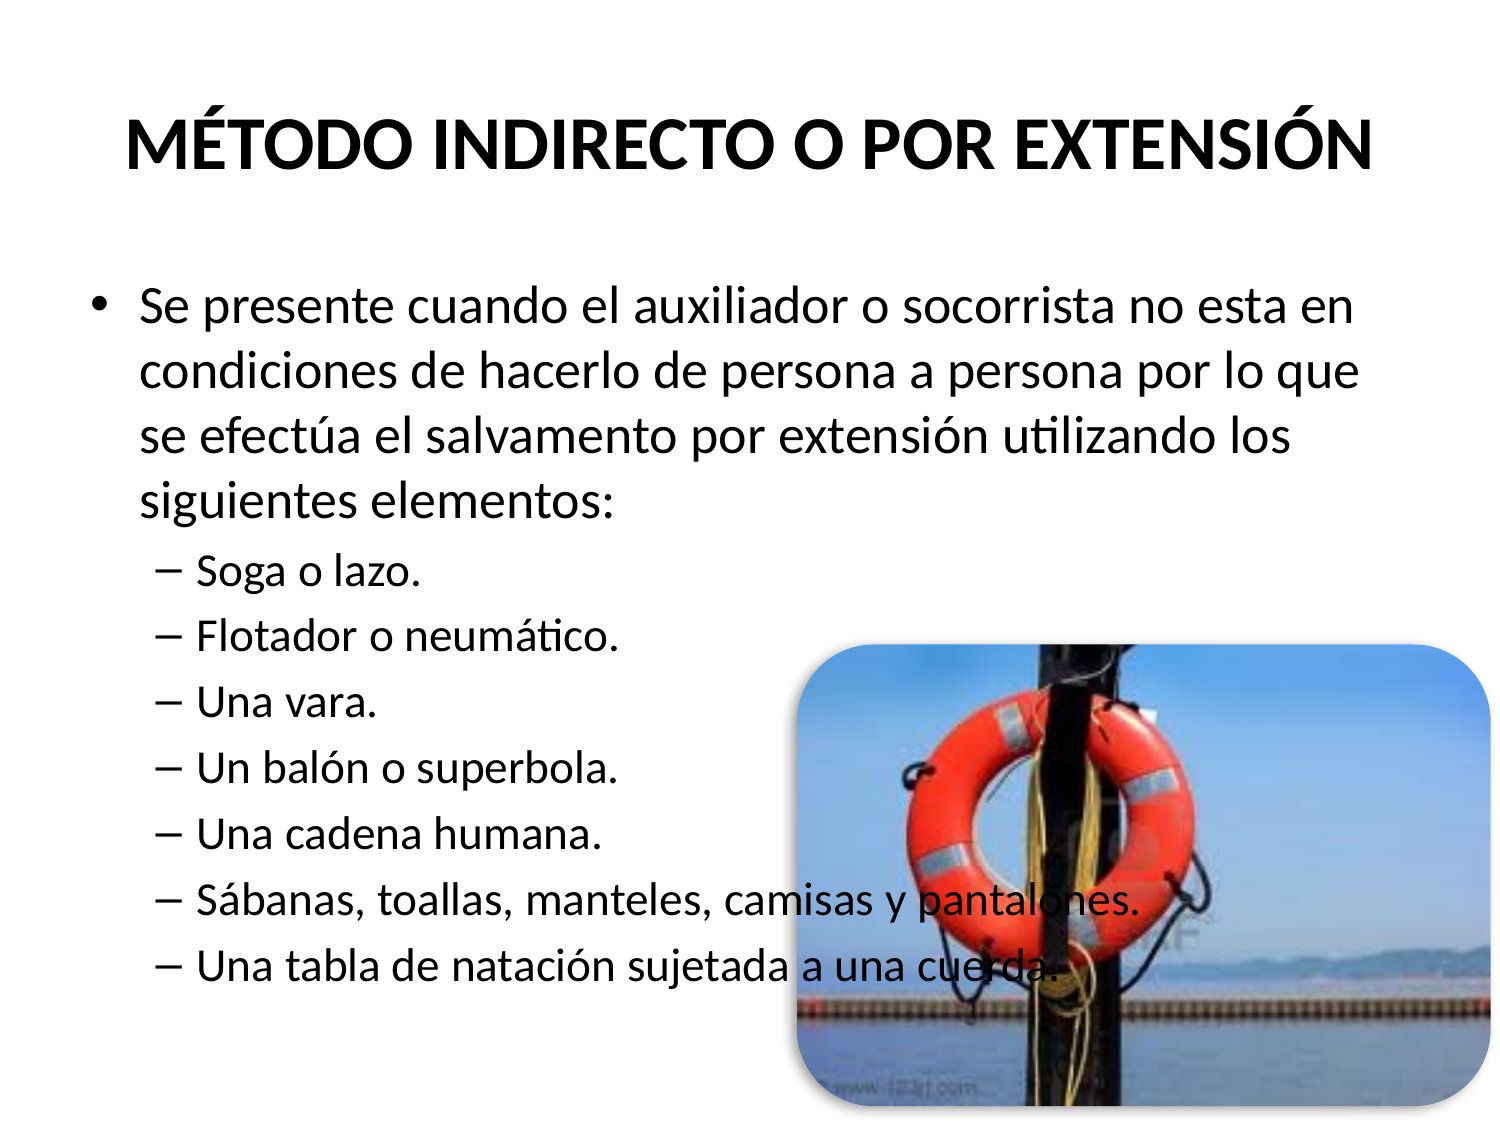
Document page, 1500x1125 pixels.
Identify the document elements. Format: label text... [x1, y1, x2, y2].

picture [796, 644, 1491, 1107]
title MÉTODO INDIRECTO O POR EXTENSIÓN [75, 45, 1425, 233]
list Se presente cuando el auxiliador o socorrista no esta en condiciones de hacerlo de persona a persona por lo que se efectúa el salvamento por extensión utilizando los siguientes elementos: Soga o lazo. Flotador o neumático. Una vara. Un balón o superbola. Una cadena humana. Sábanas, toallas, manteles, camisas y pantalones. Una tabla de natación sujetada a una cuerda. [75, 262, 1425, 1005]
